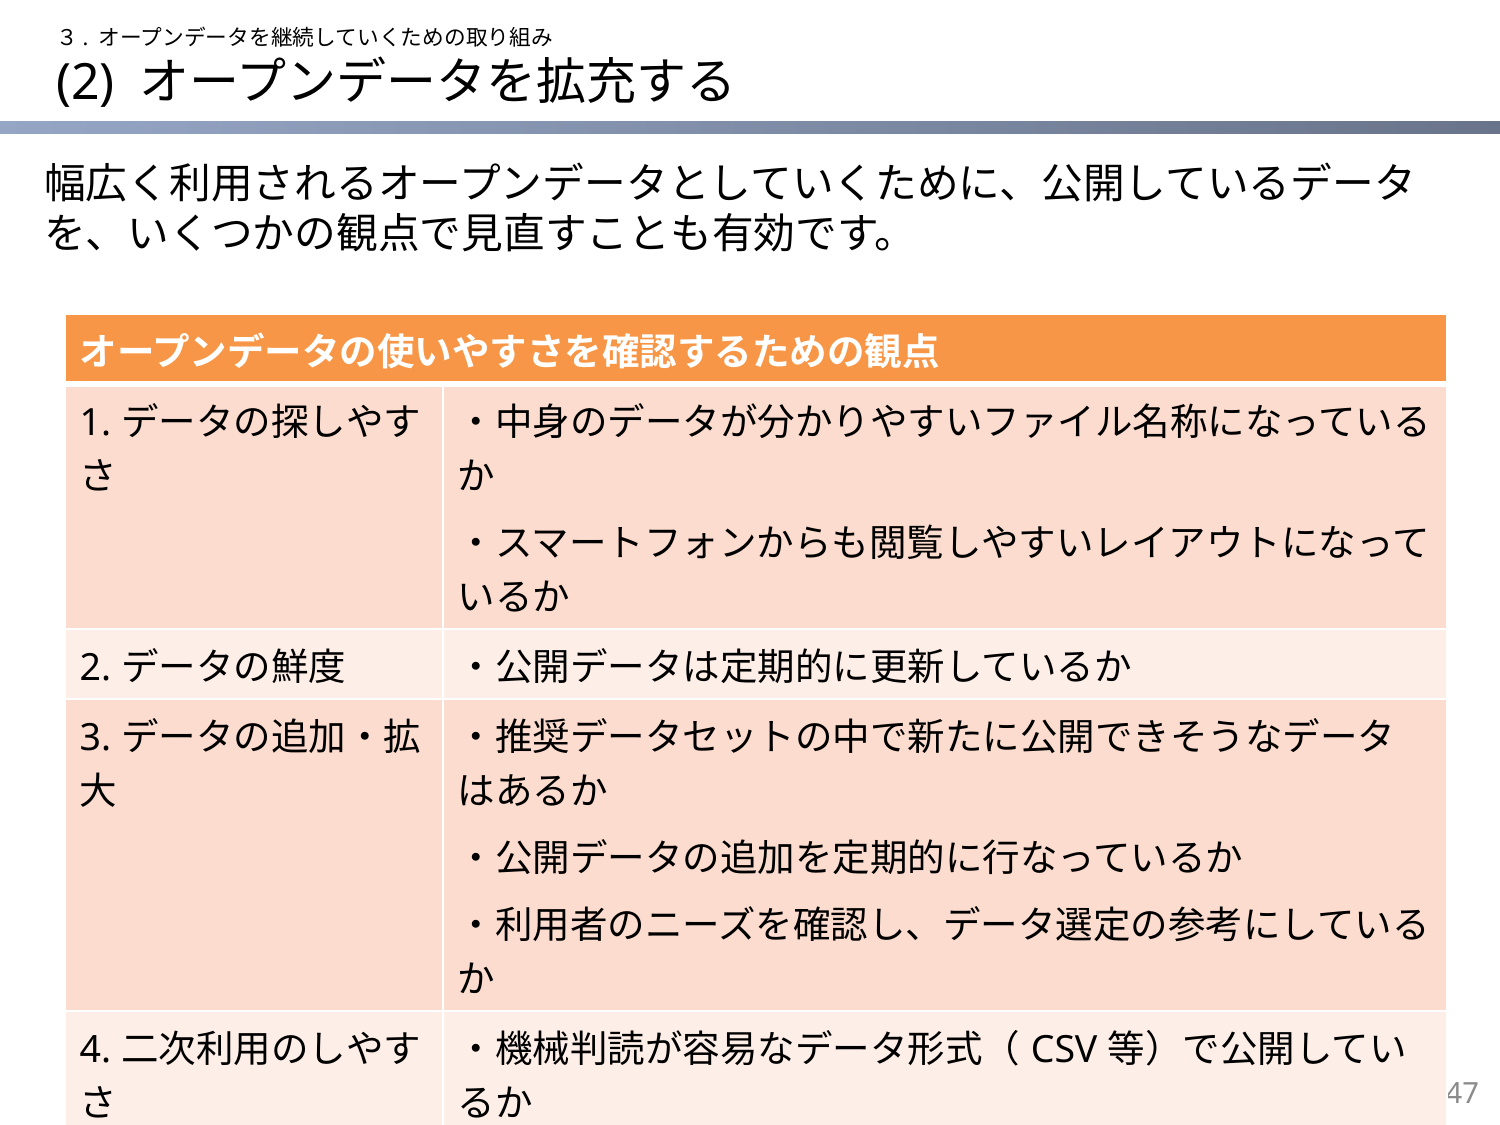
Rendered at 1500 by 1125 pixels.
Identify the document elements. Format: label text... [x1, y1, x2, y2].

slide_number 46 [1448, 1070, 1495, 1118]
text_box 幅広く利用されるオープンデータとしていくために、公開しているデータを、いくつかの観点で見直すことも有効です。 [29, 148, 1471, 279]
table_header オープンデータの使いやすさを確認するための観点 [66, 315, 1446, 381]
table_cell ・推奨データセットの中で新たに公開できそうなデータはあるか ・公開データの追加を定期的に行なっているか ・利用者のニーズを確認し、データ選定の参考にしているか [444, 700, 1446, 1010]
title (2) オープンデータを拡充する [41, 58, 1459, 119]
table_cell 1.データの探しやすさ [66, 387, 442, 628]
text_box ３. オープンデータを継続していくための取り組み [41, 19, 1471, 58]
table_cell ・機械判読が容易なデータ形式（CSV等）で公開しているか [444, 1012, 1446, 1125]
table_cell 2.データの鮮度 [66, 630, 442, 698]
table_cell 3.データの追加・拡大 [66, 700, 442, 1010]
table_cell 4.二次利用のしやすさ [66, 1012, 442, 1125]
table_cell ・中身のデータが分かりやすいファイル名称になっているか ・スマートフォンからも閲覧しやすいレイアウトになっているか [444, 387, 1446, 628]
table_cell ・公開データは定期的に更新しているか [444, 630, 1446, 698]
